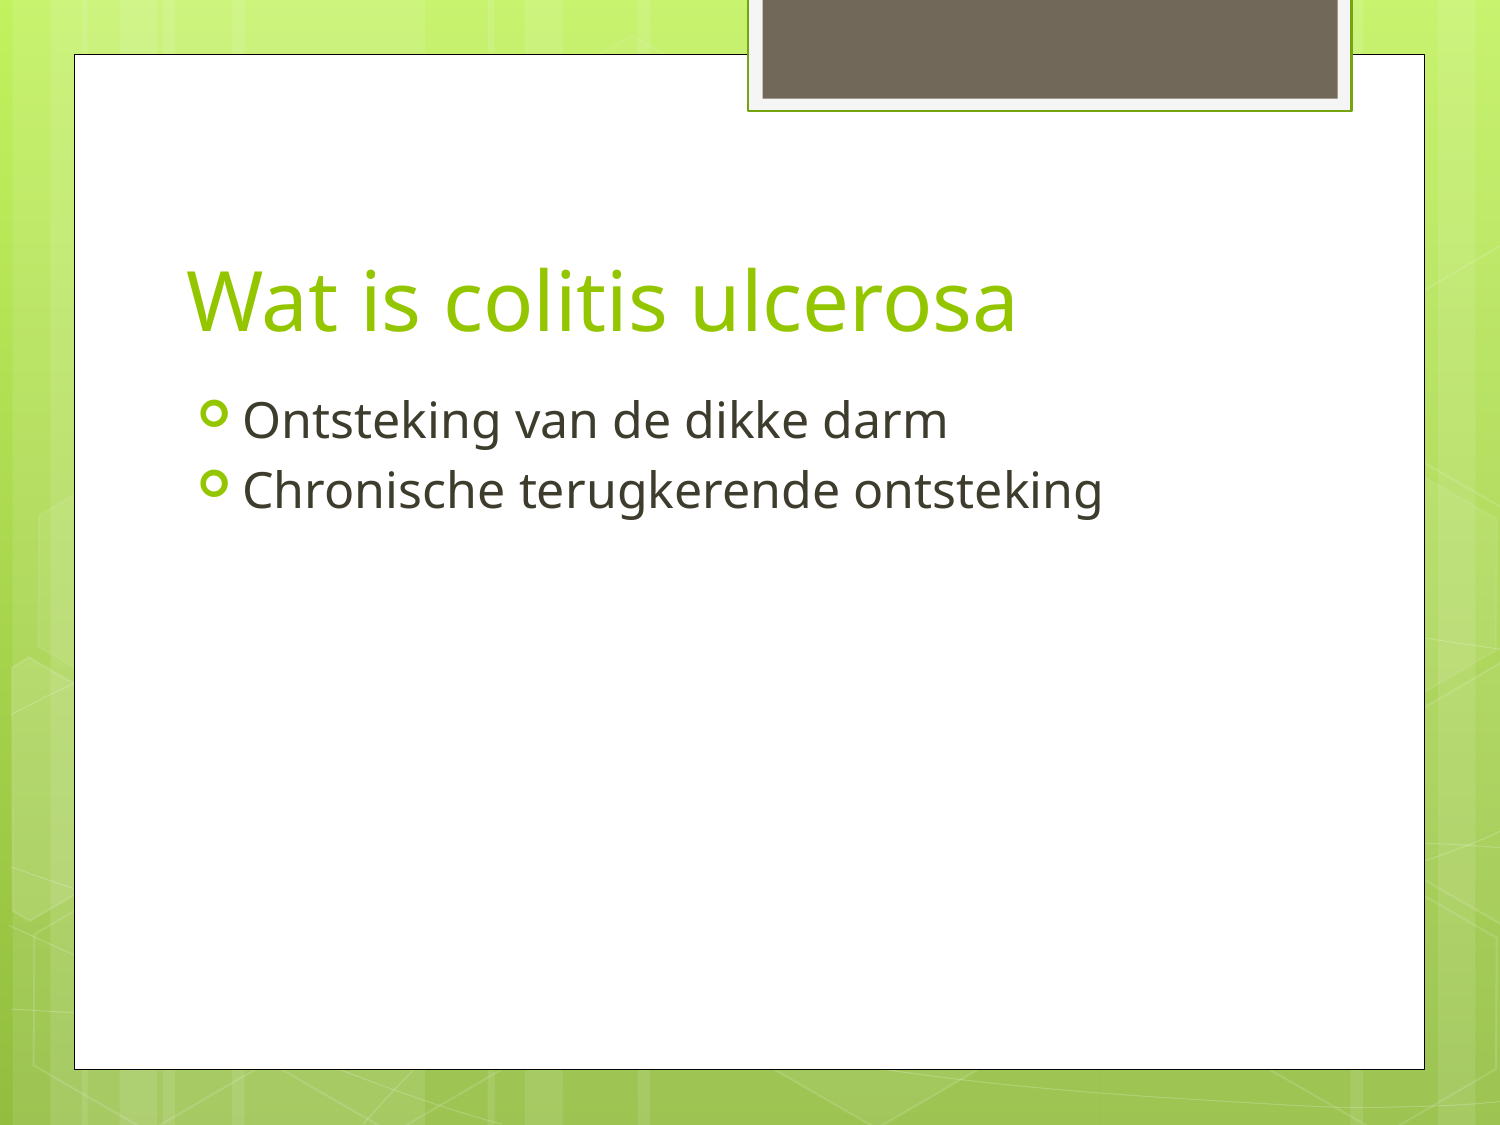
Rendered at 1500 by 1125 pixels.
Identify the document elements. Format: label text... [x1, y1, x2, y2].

title Wat is colitis ulcerosa [171, 168, 1324, 357]
list Ontsteking van de dikke darm Chronische terugkerende ontsteking [171, 381, 1283, 957]
